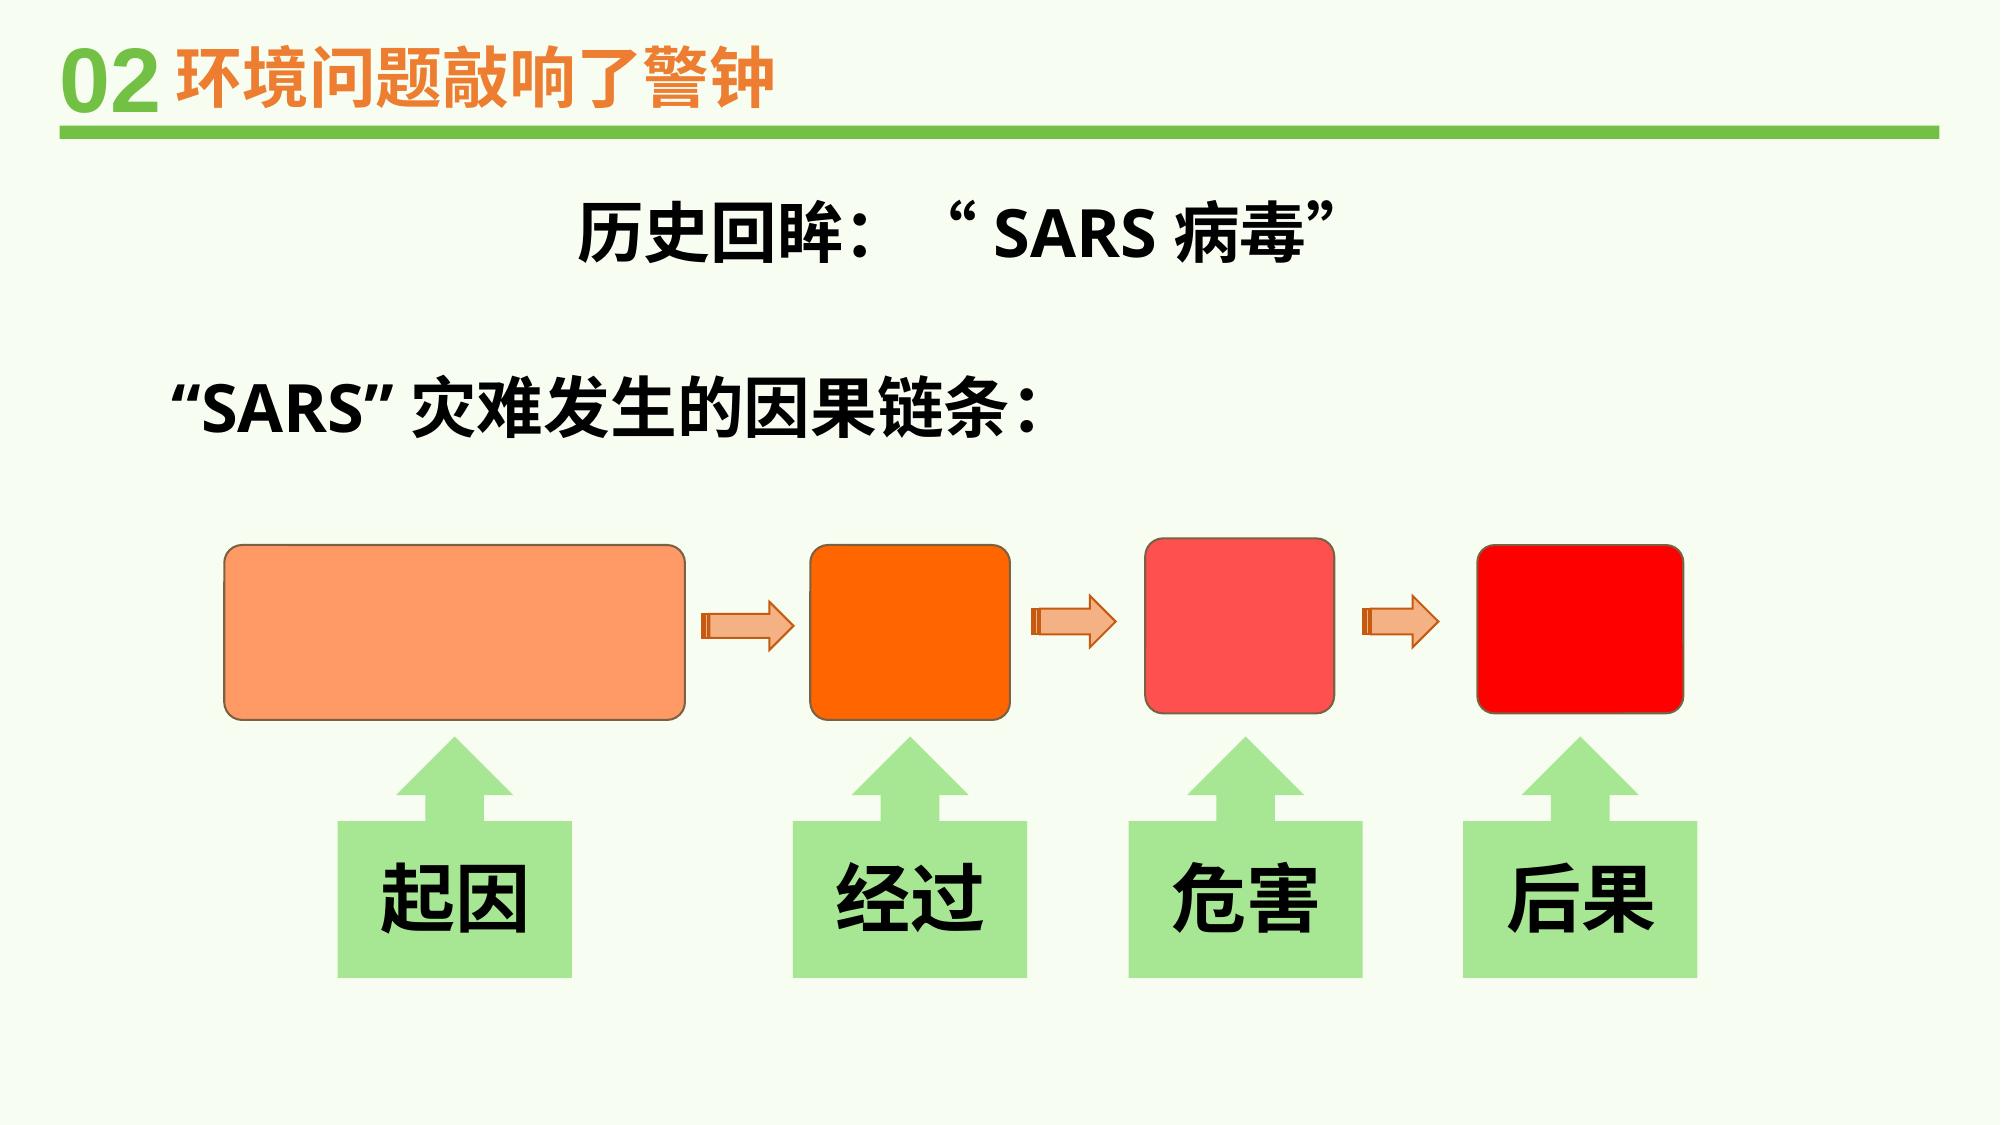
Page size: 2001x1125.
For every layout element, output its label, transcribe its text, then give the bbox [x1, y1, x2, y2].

text_box [223, 543, 686, 721]
text_box [1144, 537, 1336, 715]
text_box [701, 599, 795, 653]
text_box [1031, 593, 1118, 650]
text_box 历史回眸：“SARS病毒” [454, 183, 1496, 278]
text_box 02 [59, 24, 161, 128]
text_box [59, 125, 1940, 140]
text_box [1128, 736, 1363, 978]
text_box [1362, 593, 1440, 650]
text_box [337, 736, 572, 978]
text_box [1476, 544, 1685, 715]
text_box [1463, 736, 1698, 978]
text_box 环境问题敲响了警钟 [161, 28, 811, 123]
text_box [809, 543, 1011, 721]
text_box “SARS”灾难发生的因果链条： [103, 358, 1146, 454]
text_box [792, 736, 1028, 978]
